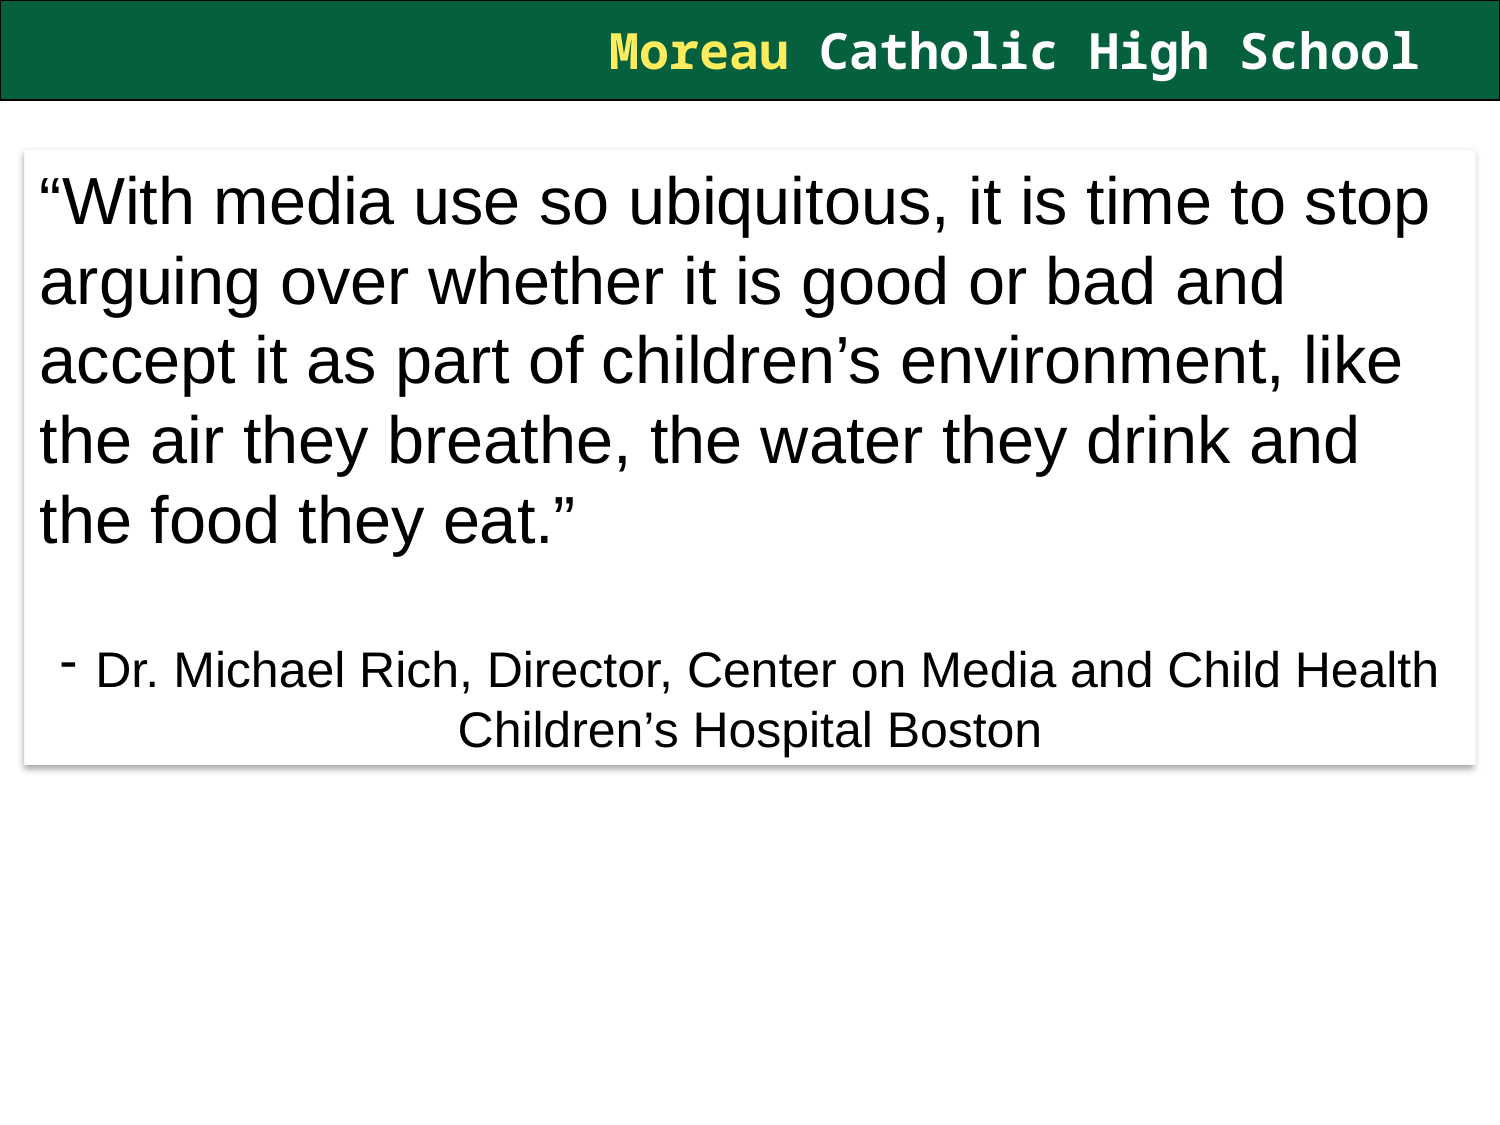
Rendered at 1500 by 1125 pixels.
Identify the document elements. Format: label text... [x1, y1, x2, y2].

text_box “With media use so ubiquitous, it is time to stop arguing over whether it is good or bad and accept it as part of children’s environment, like the air they breathe, the water they drink and the food they eat.” Dr. Michael Rich, Director, Center on Media and Child Health Children’s Hospital Boston [24, 149, 1476, 765]
